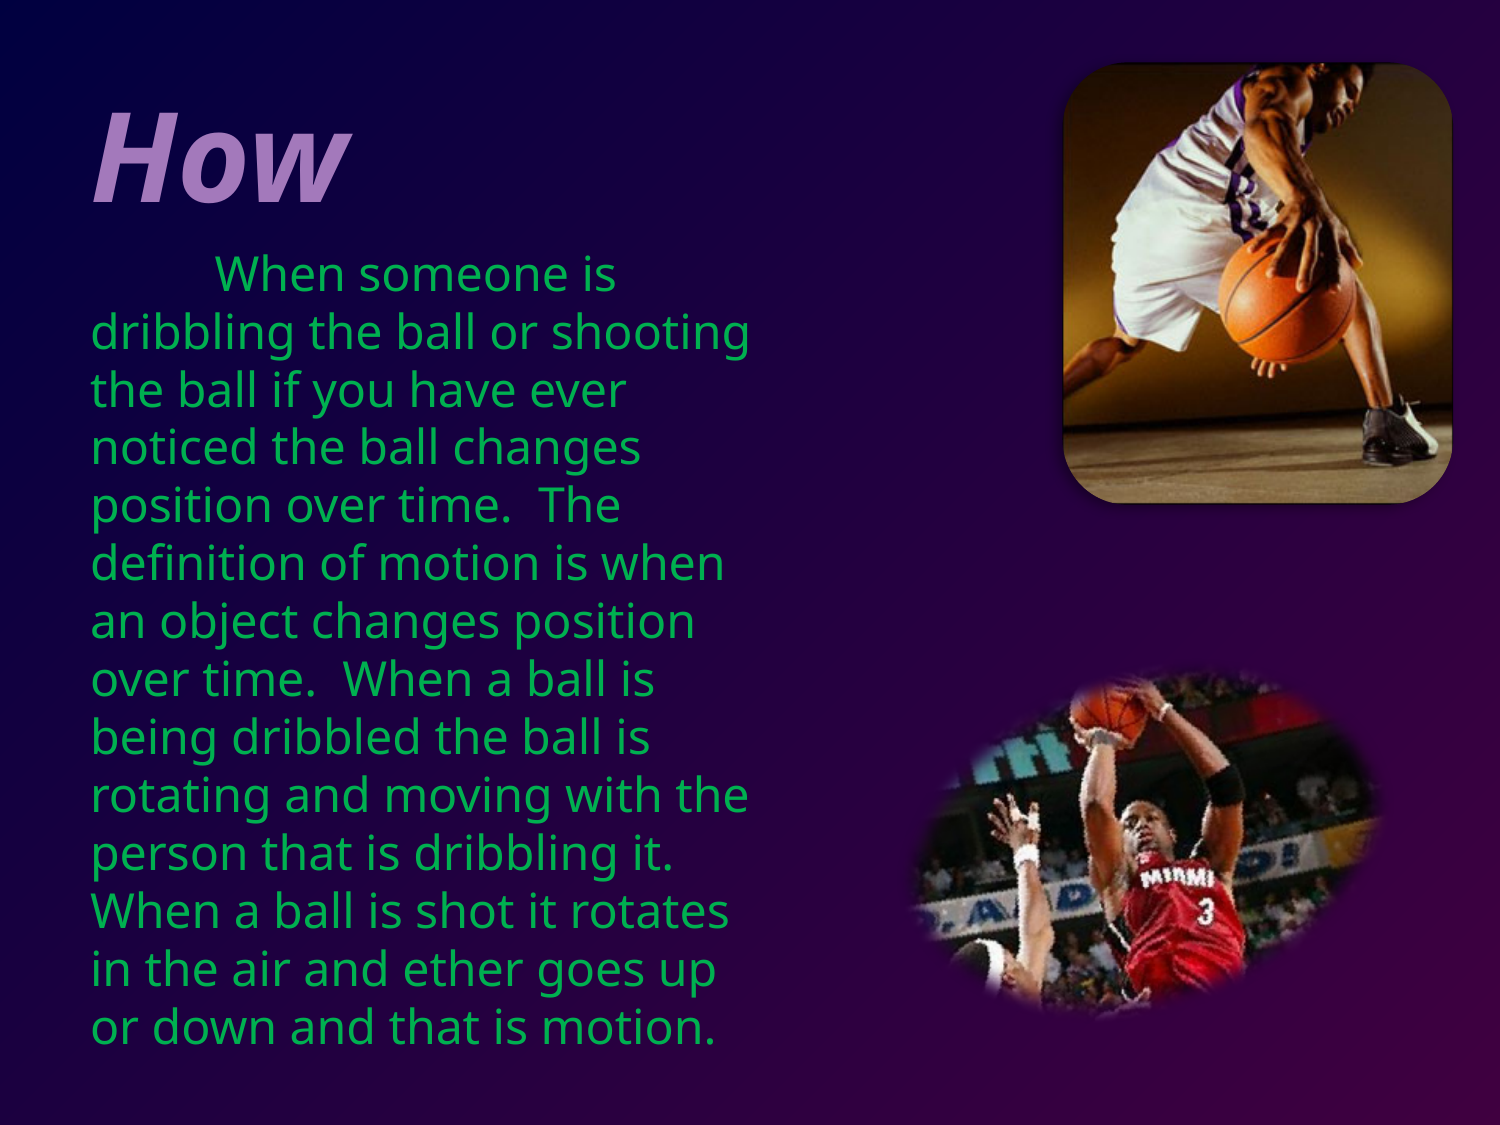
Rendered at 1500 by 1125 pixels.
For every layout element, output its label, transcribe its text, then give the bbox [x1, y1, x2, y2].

picture [889, 665, 1400, 1018]
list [1062, 62, 1454, 505]
list When someone is dribbling the ball or shooting the ball if you have ever noticed the ball changes position over time. The definition of motion is when an object changes position over time. When a ball is being dribbled the ball is rotating and moving with the person that is dribbling it. When a ball is shot it rotates in the air and ether goes up or down and that is motion. [75, 235, 775, 1088]
title How [75, 44, 569, 235]
